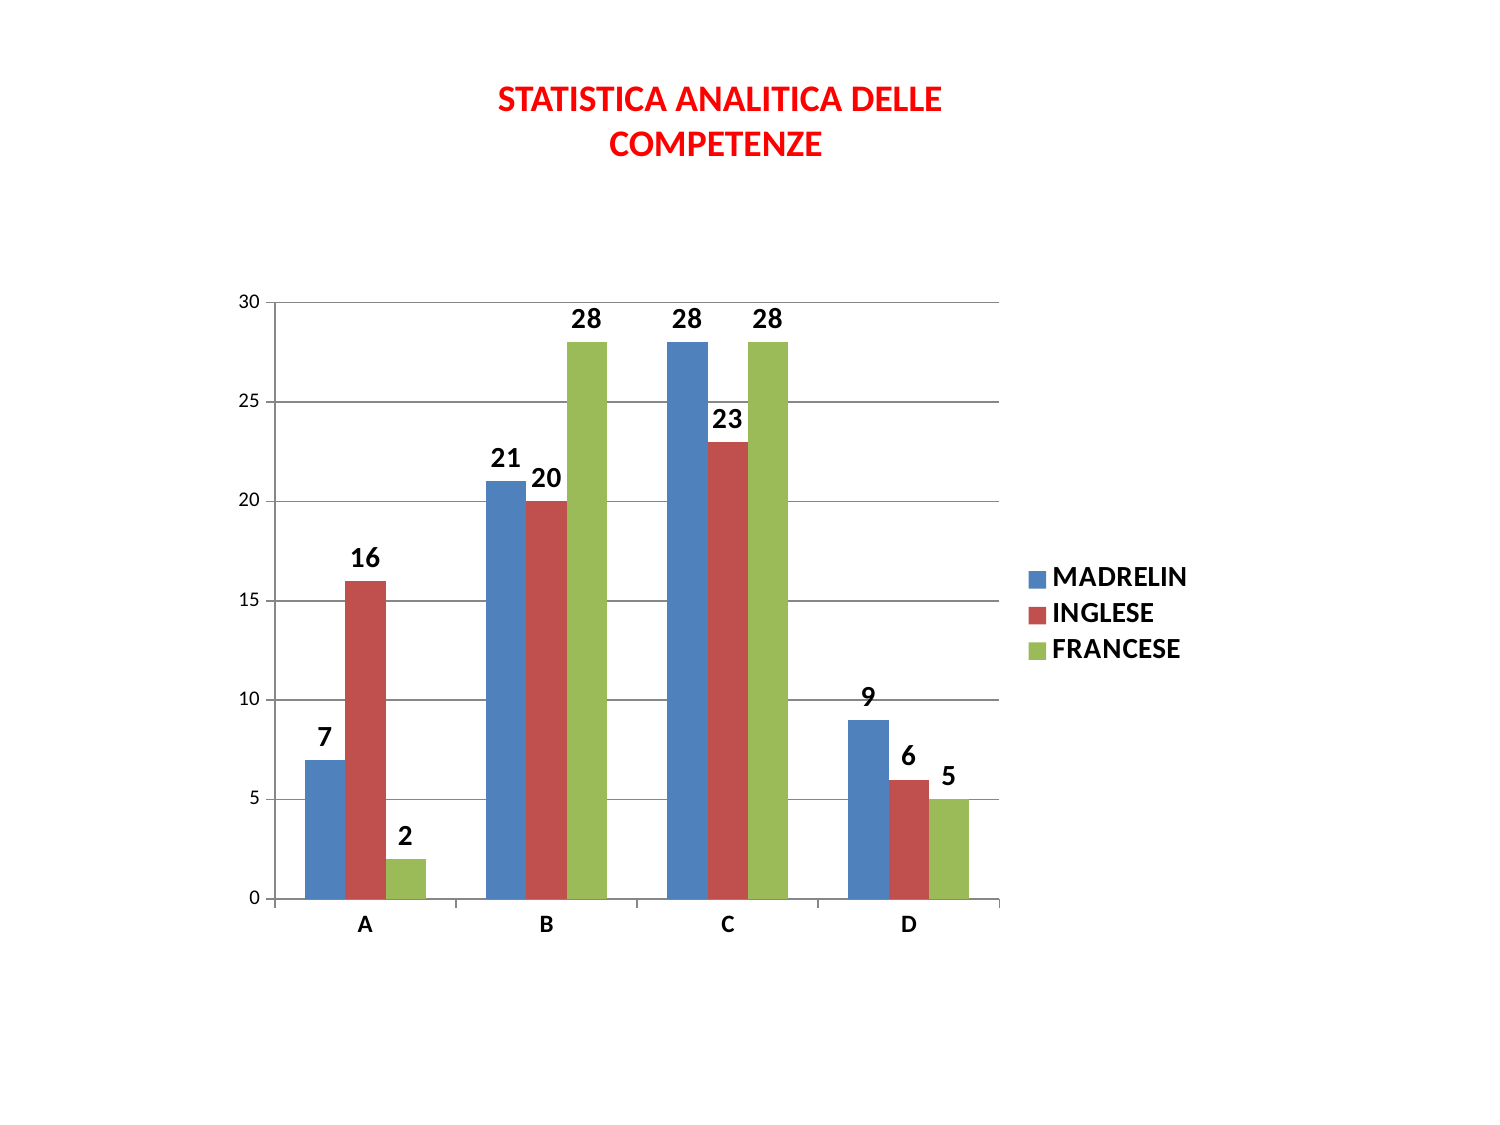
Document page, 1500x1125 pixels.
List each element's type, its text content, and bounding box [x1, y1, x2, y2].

text_box STATISTICA ANALITICA DELLE COMPETENZE [383, 66, 1058, 172]
chart [218, 278, 1211, 953]
